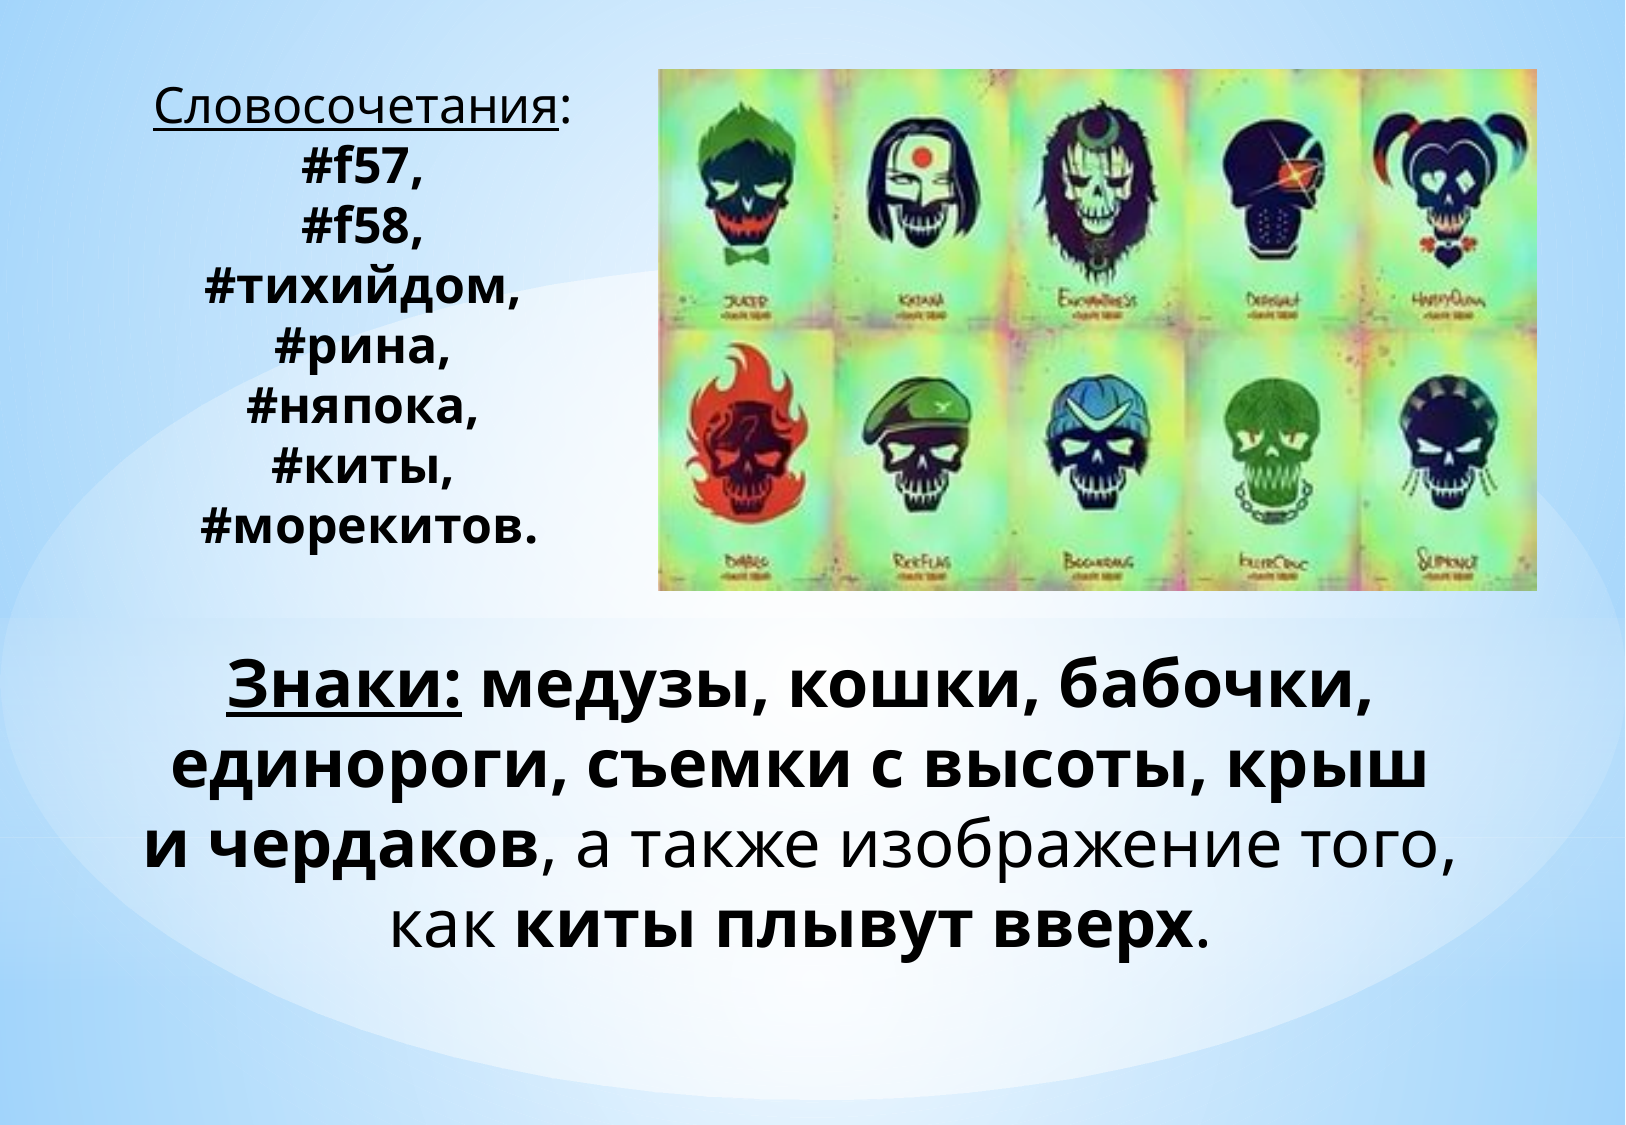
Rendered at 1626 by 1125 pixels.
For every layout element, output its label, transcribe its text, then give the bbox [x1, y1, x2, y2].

text_box Знаки: медузы, кошки, бабочки, единороги, съемки с высоты, крыш и чердаков, а также изображение того, как киты плывут вверх. [127, 633, 1474, 968]
text_box Словосочетания: #f57, #f58, #тихийдом, #рина, #няпока, #киты, #морекитов. [68, 66, 664, 562]
picture [658, 69, 1537, 591]
